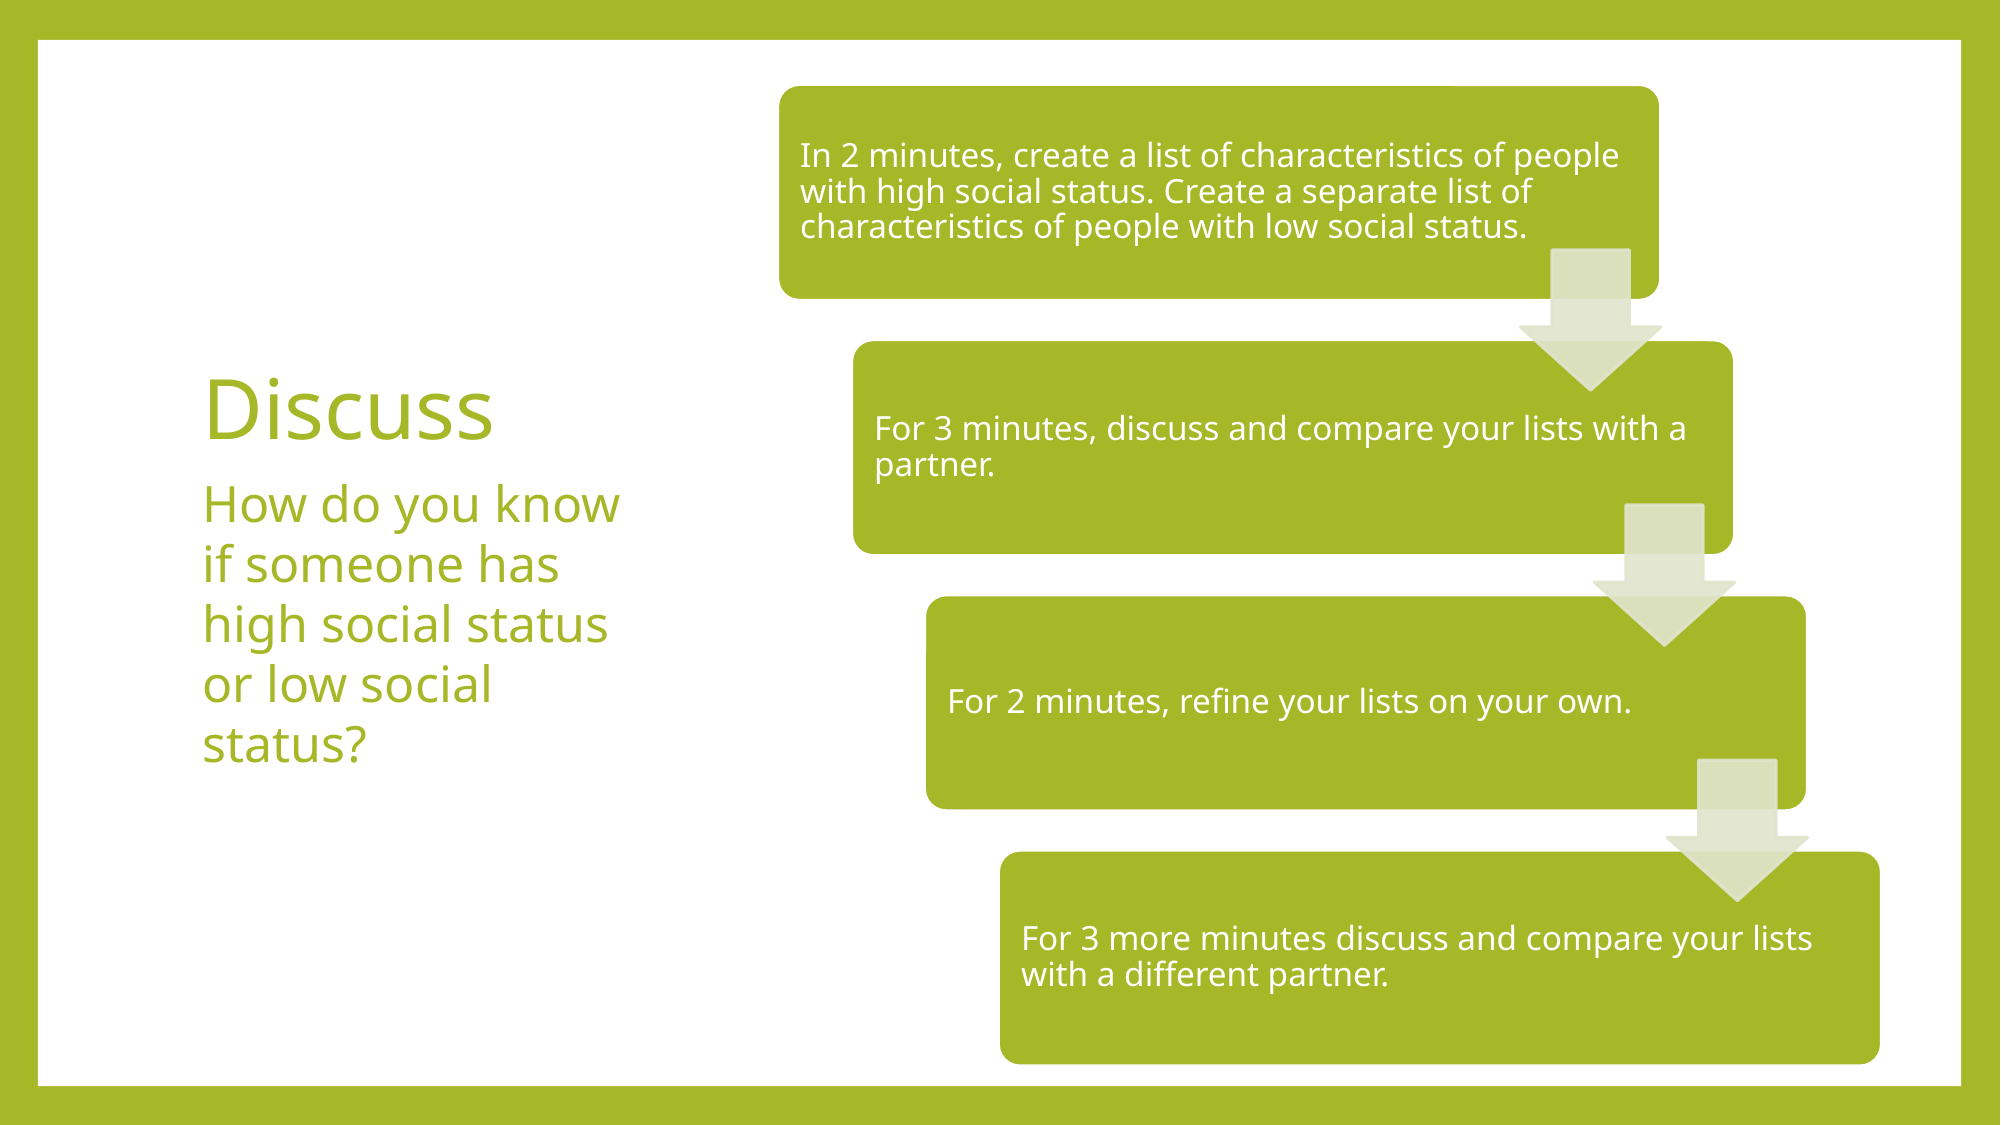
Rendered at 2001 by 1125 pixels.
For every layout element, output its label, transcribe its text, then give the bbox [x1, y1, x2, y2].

title Discuss [187, 179, 771, 465]
list How do you know if someone has high social status or low social status? [187, 464, 637, 960]
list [777, 84, 1882, 1067]
